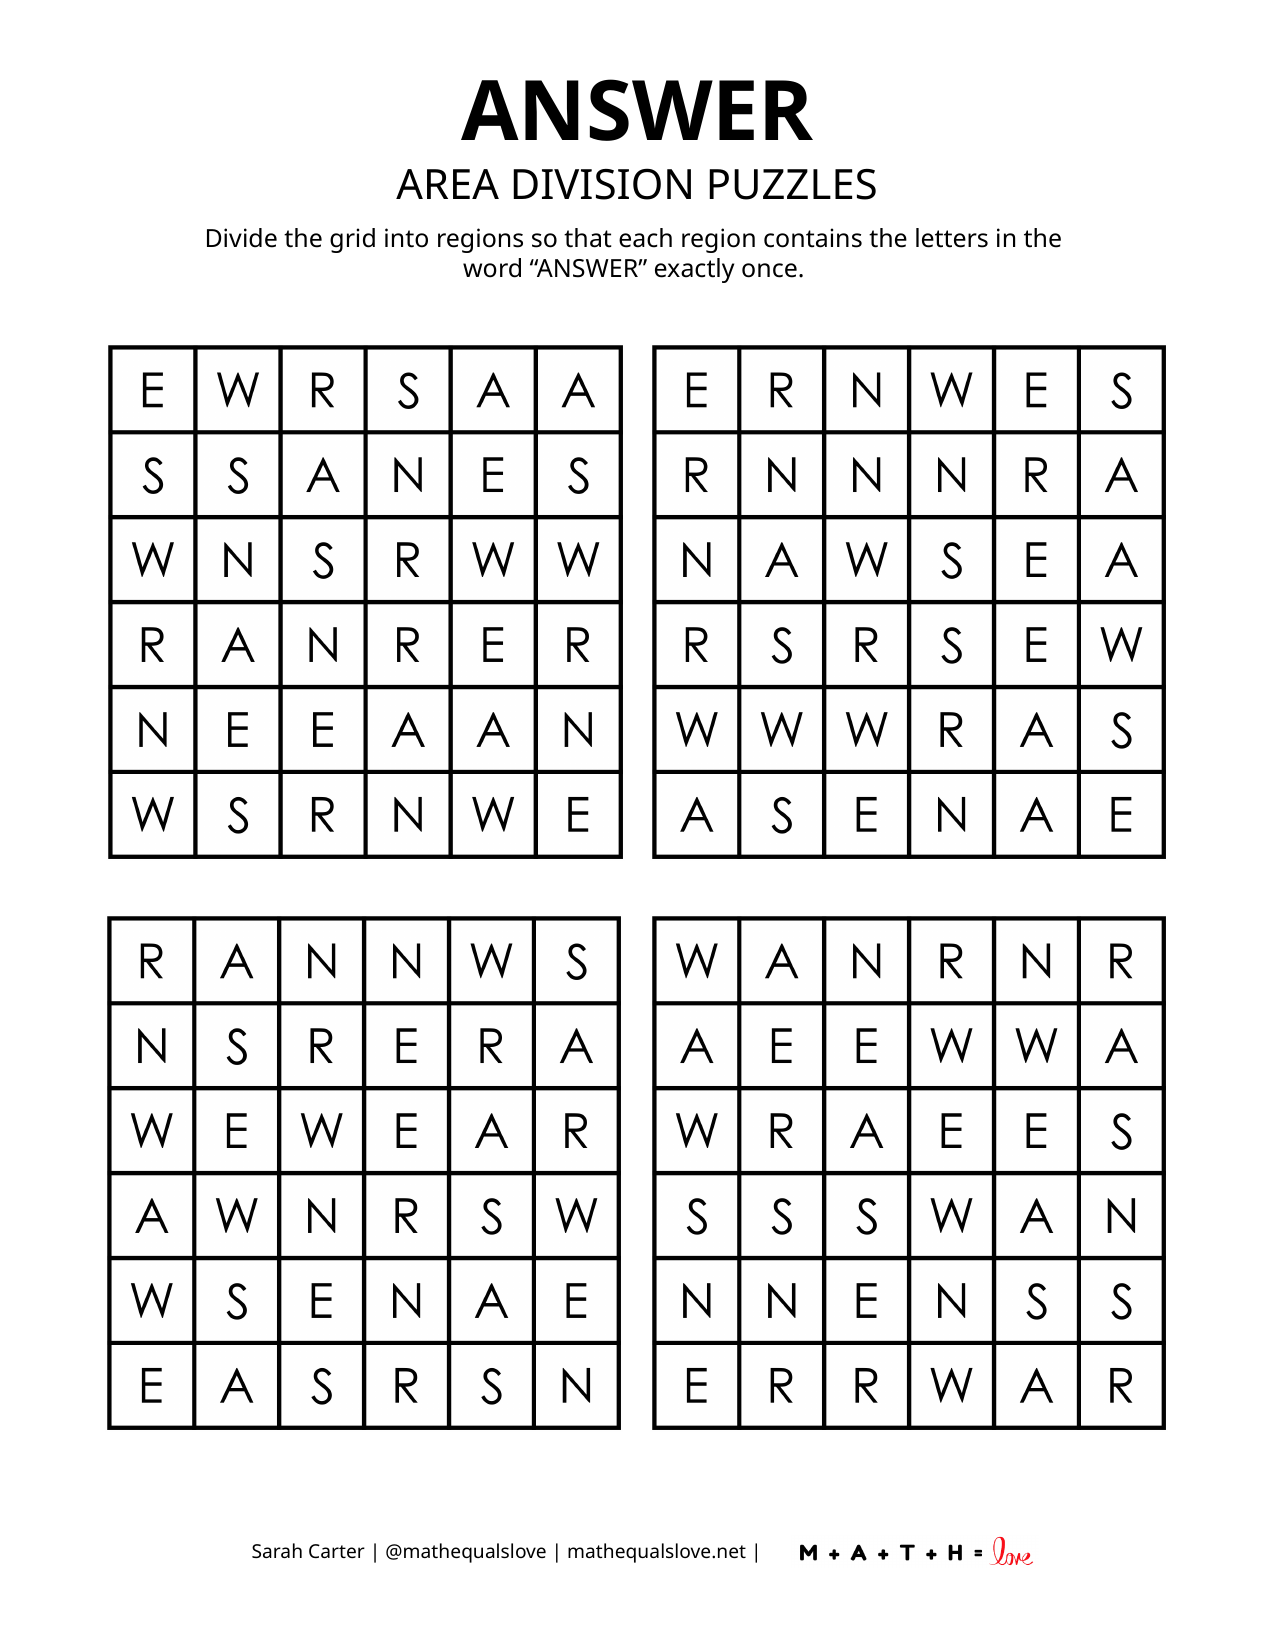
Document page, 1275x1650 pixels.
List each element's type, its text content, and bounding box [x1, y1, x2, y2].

picture [104, 913, 624, 1433]
picture [790, 1534, 1039, 1569]
picture [649, 913, 1169, 1433]
text_box ANSWER AREA DIVISION PUZZLES [77, 50, 1198, 214]
picture [649, 342, 1169, 862]
text_box Divide the grid into regions so that each region contains the letters in the word “ANSWER” exactly once. [0, 214, 1275, 290]
text_box Sarah Carter | @mathequalslove | mathequalslove.net | [236, 1532, 1071, 1570]
picture [106, 342, 625, 862]
